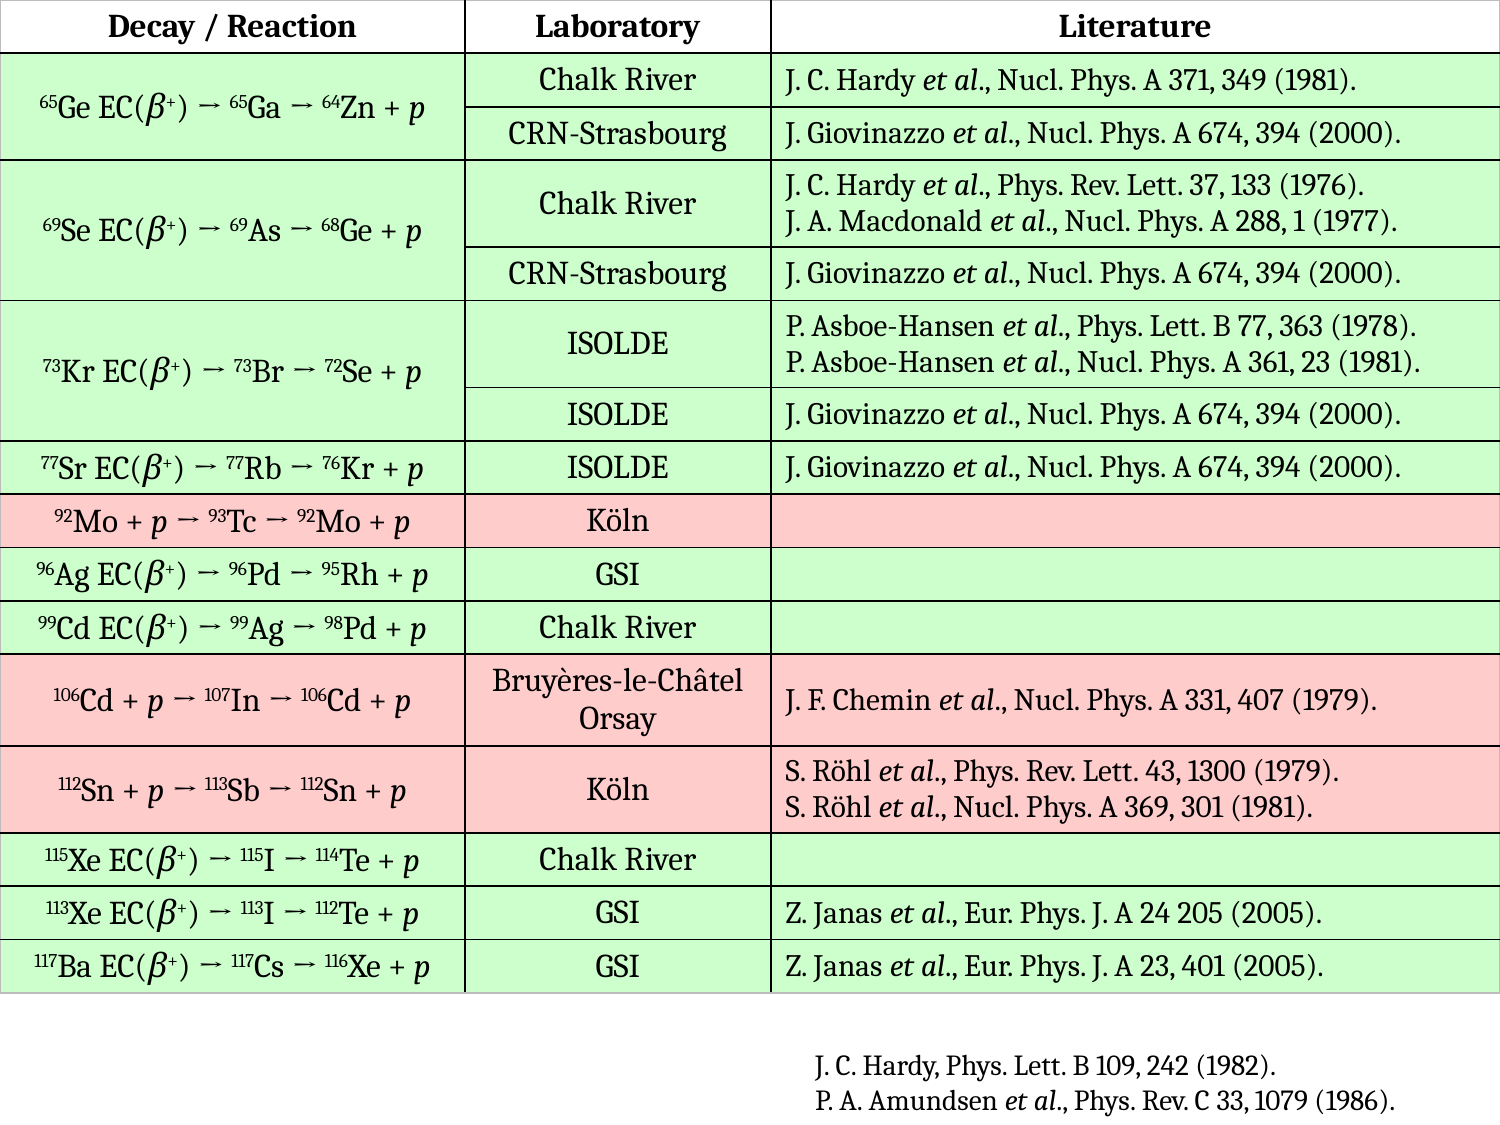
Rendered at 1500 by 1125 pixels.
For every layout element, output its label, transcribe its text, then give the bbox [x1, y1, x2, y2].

table_header Decay / Reaction [1, 1, 464, 52]
table_cell [772, 548, 1499, 600]
table_cell ISOLDE [466, 301, 770, 387]
table_cell [772, 495, 1499, 547]
table_cell J. F. Chemin et al., Nucl. Phys. A 331, 407 (1979). [772, 655, 1499, 745]
table_cell J. C. Hardy et al., Nucl. Phys. A 371, 349 (1981). [772, 54, 1499, 106]
table_cell ISOLDE [466, 442, 770, 493]
table_cell 113Xe EC(β+) → 113I → 112Te + p [1, 887, 464, 939]
table_cell 112Sn + p → 113Sb → 112Sn + p [1, 747, 464, 832]
table_cell Chalk River [466, 161, 770, 246]
table_cell GSI [466, 887, 770, 939]
table_cell P. Asboe-Hansen et al., Phys. Lett. B 77, 363 (1978). P. Asboe-Hansen et al., Nucl. Phys. A 361, 23 (1981). [772, 301, 1499, 387]
table_cell 115Xe EC(β+) → 115I → 114Te + p [1, 834, 464, 885]
table_cell ISOLDE [466, 388, 770, 440]
table_cell Chalk River [466, 602, 770, 653]
table_cell Chalk River [466, 834, 770, 885]
table_cell Z. Janas et al., Eur. Phys. J. A 24 205 (2005). [772, 887, 1499, 939]
table_cell Chalk River [466, 54, 770, 106]
table_cell J. Giovinazzo et al., Nucl. Phys. A 674, 394 (2000). [772, 248, 1499, 300]
table_cell J. Giovinazzo et al., Nucl. Phys. A 674, 394 (2000). [772, 108, 1499, 159]
table_cell Köln [466, 495, 770, 547]
table_cell 73Kr EC(β+) → 73Br → 72Se + p [1, 301, 464, 440]
table_cell [772, 834, 1499, 885]
table_cell 65Ge EC(β+) → 65Ga → 64Zn + p [1, 54, 464, 159]
table_cell 99Cd EC(β+) → 99Ag → 98Pd + p [1, 602, 464, 653]
table_cell J. C. Hardy et al., Phys. Rev. Lett. 37, 133 (1976). J. A. Macdonald et al., Nucl. Phys. A 288, 1 (1977). [772, 161, 1499, 246]
table_cell 106Cd + p → 107In → 106Cd + p [1, 655, 464, 745]
table_cell Z. Janas et al., Eur. Phys. J. A 23, 401 (2005). [772, 940, 1499, 992]
table_cell 96Ag EC(β+) → 96Pd → 95Rh + p [1, 548, 464, 600]
table_cell CRN-Strasbourg [466, 108, 770, 159]
table_cell Bruyères-le-Châtel Orsay [466, 655, 770, 745]
table_cell 77Sr EC(β+) → 77Rb → 76Kr + p [1, 442, 464, 493]
table_cell GSI [466, 940, 770, 992]
table_cell 92Mo + p → 93Tc → 92Mo + p [1, 495, 464, 547]
table_cell 69Se EC(β+) → 69As → 68Ge + p [1, 161, 464, 300]
table_cell GSI [466, 548, 770, 600]
table_cell J. Giovinazzo et al., Nucl. Phys. A 674, 394 (2000). [772, 442, 1499, 493]
table_cell CRN-Strasbourg [466, 248, 770, 300]
text_box J. C. Hardy, Phys. Lett. B 109, 242 (1982). P. A. Amundsen et al., Phys. Rev. C 33, 1079 (1986). [800, 1039, 1411, 1124]
table_cell 117Ba EC(β+) → 117Cs → 116Xe + p [1, 940, 464, 992]
table_cell [772, 602, 1499, 653]
table_cell Köln [466, 747, 770, 832]
table_cell J. Giovinazzo et al., Nucl. Phys. A 674, 394 (2000). [772, 388, 1499, 440]
table_cell S. Röhl et al., Phys. Rev. Lett. 43, 1300 (1979). S. Röhl et al., Nucl. Phys. A 369, 301 (1981). [772, 747, 1499, 832]
table_header Laboratory [466, 1, 770, 52]
table_header Literature [772, 1, 1499, 52]
